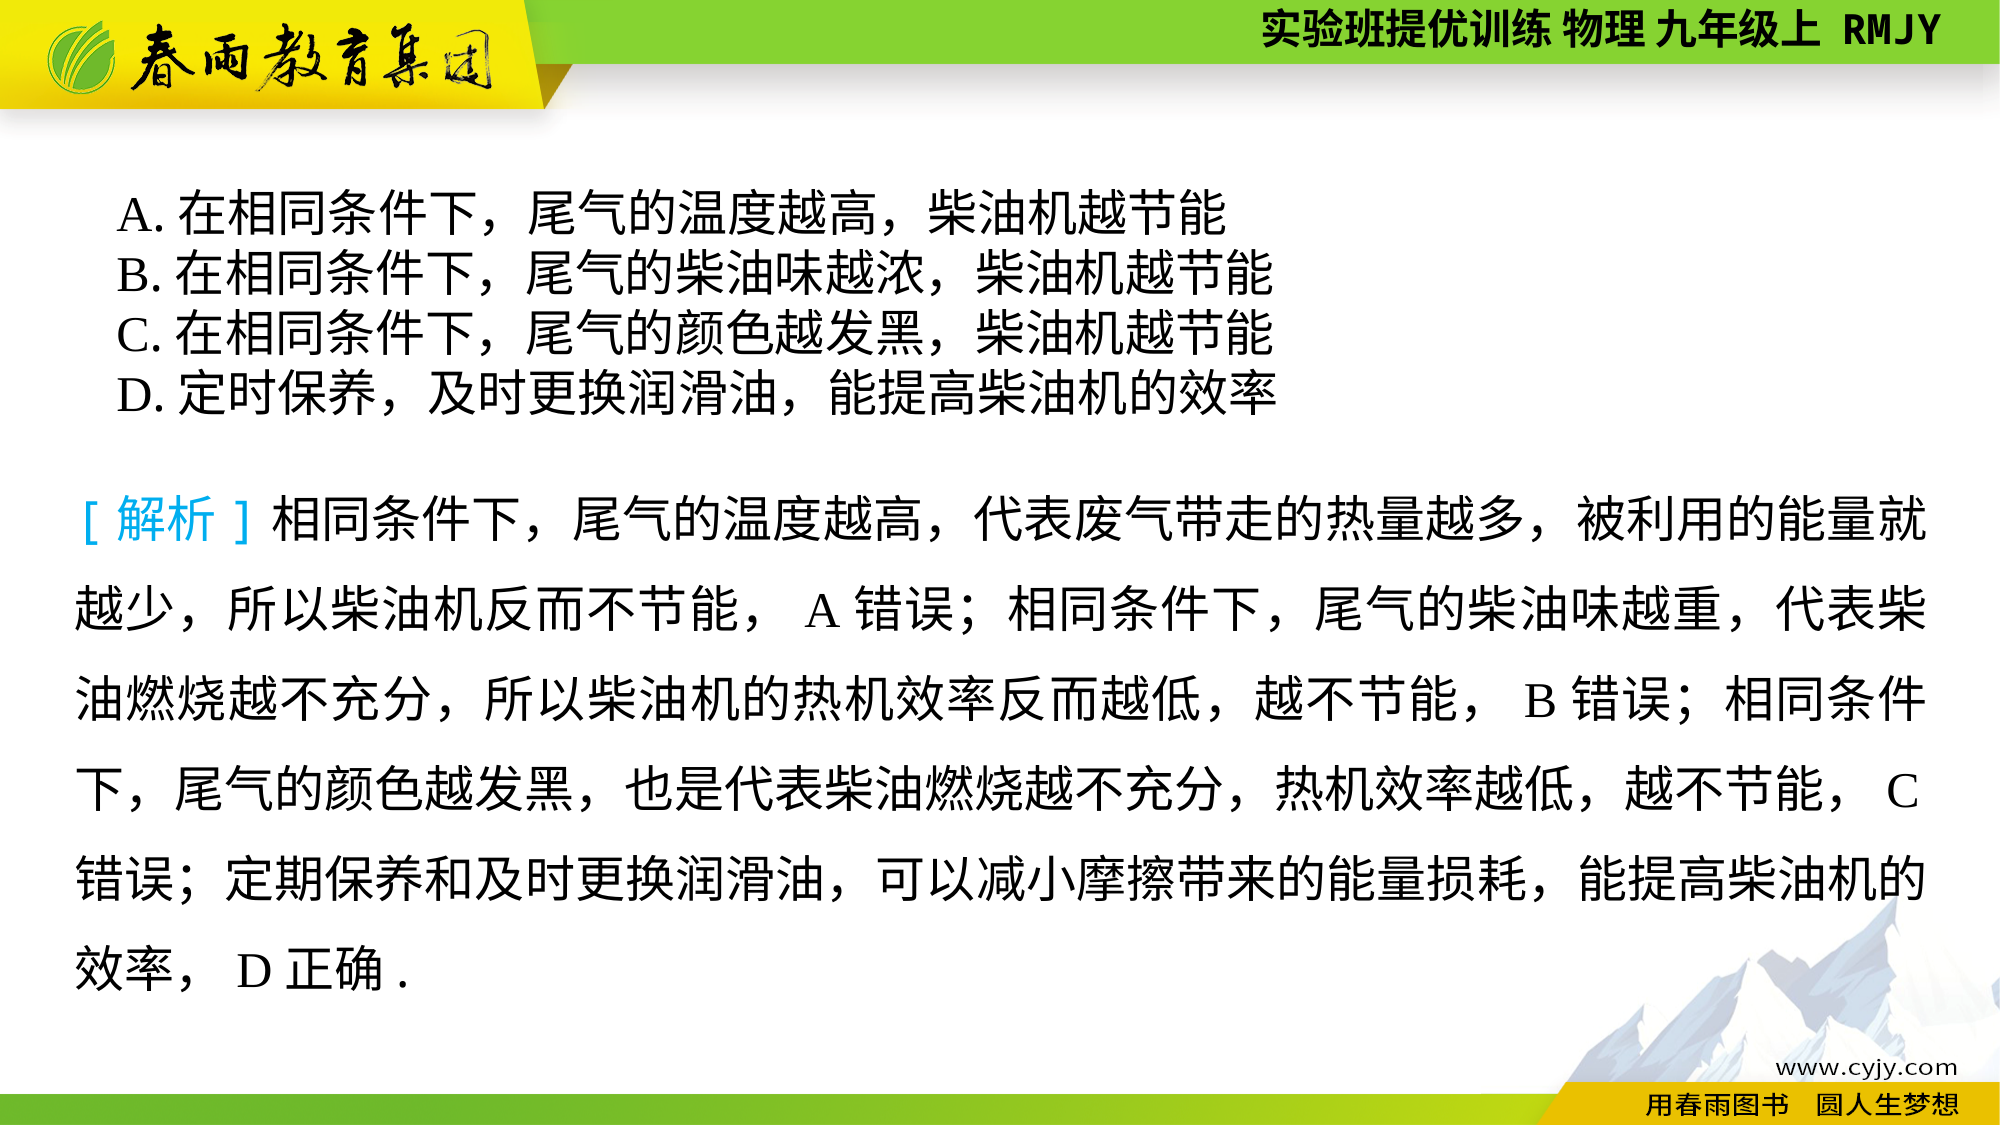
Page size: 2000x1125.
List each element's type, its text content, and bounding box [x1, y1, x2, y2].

list [解析]相同条件下，尾气的温度越高，代表废气带走的热量越多，被利用的能量就越少，所以柴油机反而不节能，A错误；相同条件下，尾气的柴油味越重，代表柴油燃烧越不充分，所以柴油机的热机效率反而越低，越不节能，B错误；相同条件下，尾气的颜色越发黑，也是代表柴油燃烧越不充分，热机效率越低，越不节能，C错误；定期保养和及时更换润滑油，可以减小摩擦带来的能量损耗，能提高柴油机的效率，D正确. [59, 450, 1944, 999]
picture [0, 0, 2000, 1125]
text_box A.在相同条件下，尾气的温度越高，柴油机越节能 B.在相同条件下，尾气的柴油味越浓，柴油机越节能 C.在相同条件下，尾气的颜色越发黑，柴油机越节能 D.定时保养，及时更换润滑油，能提高柴油机的效率 [101, 174, 1827, 449]
